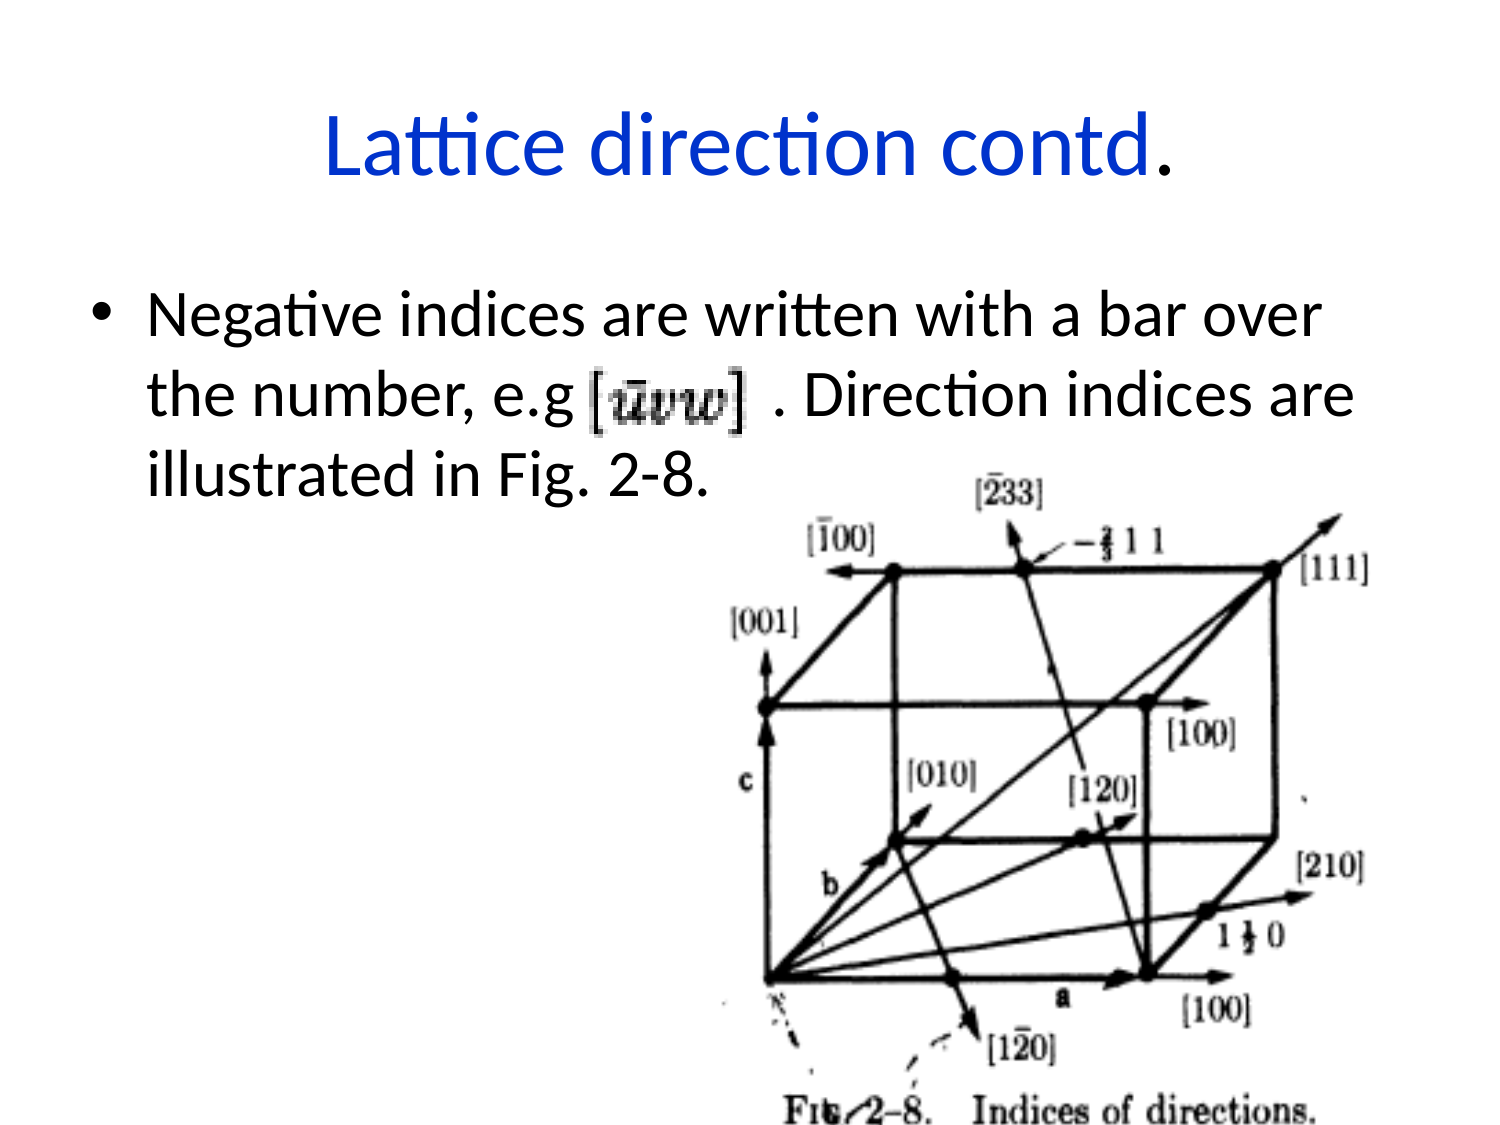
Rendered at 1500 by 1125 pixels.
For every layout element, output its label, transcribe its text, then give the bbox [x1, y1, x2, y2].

picture [712, 462, 1379, 1125]
title Lattice direction contd. [75, 45, 1425, 233]
picture [574, 349, 747, 448]
list Negative indices are written with a bar over the number, e.g. . Direction indices are illustrated in Fig. 2-8. [75, 262, 1425, 1005]
